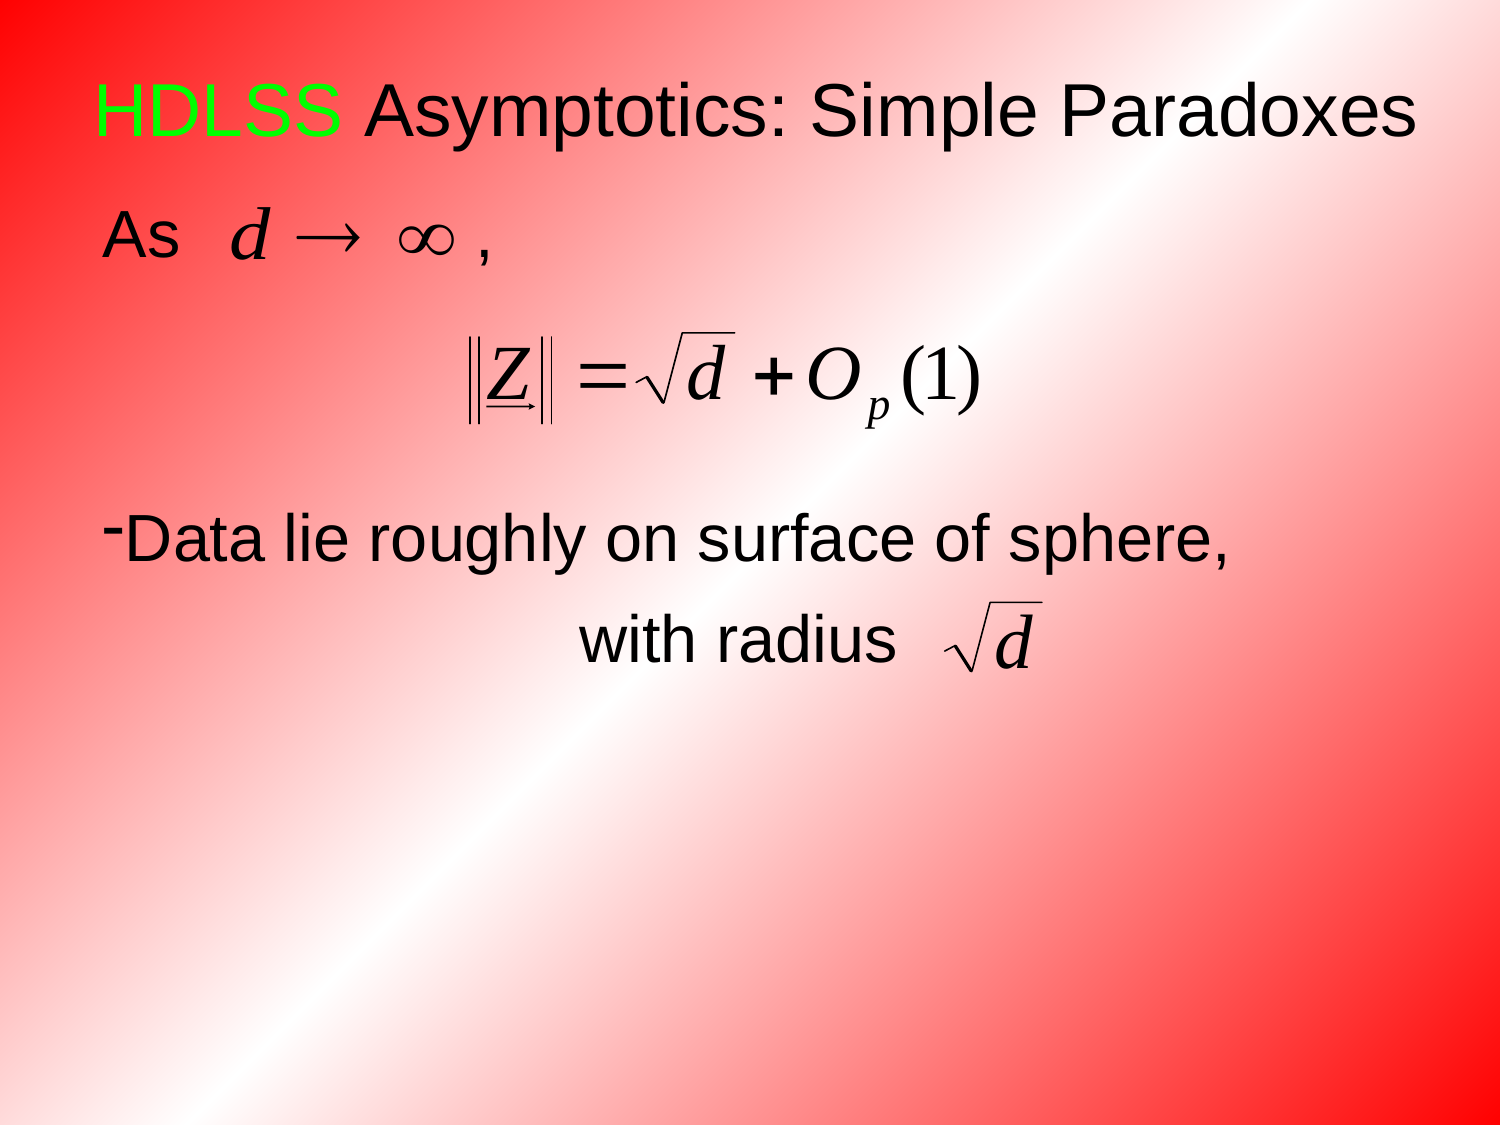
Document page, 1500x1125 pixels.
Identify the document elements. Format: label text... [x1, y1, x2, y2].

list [224, 199, 463, 269]
title HDLSS Asymptotics: Simple Paradoxes [50, 24, 1463, 188]
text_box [462, 324, 988, 436]
list As , Data lie roughly on surface of sphere, with radius [87, 174, 1409, 1013]
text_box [937, 594, 1051, 682]
